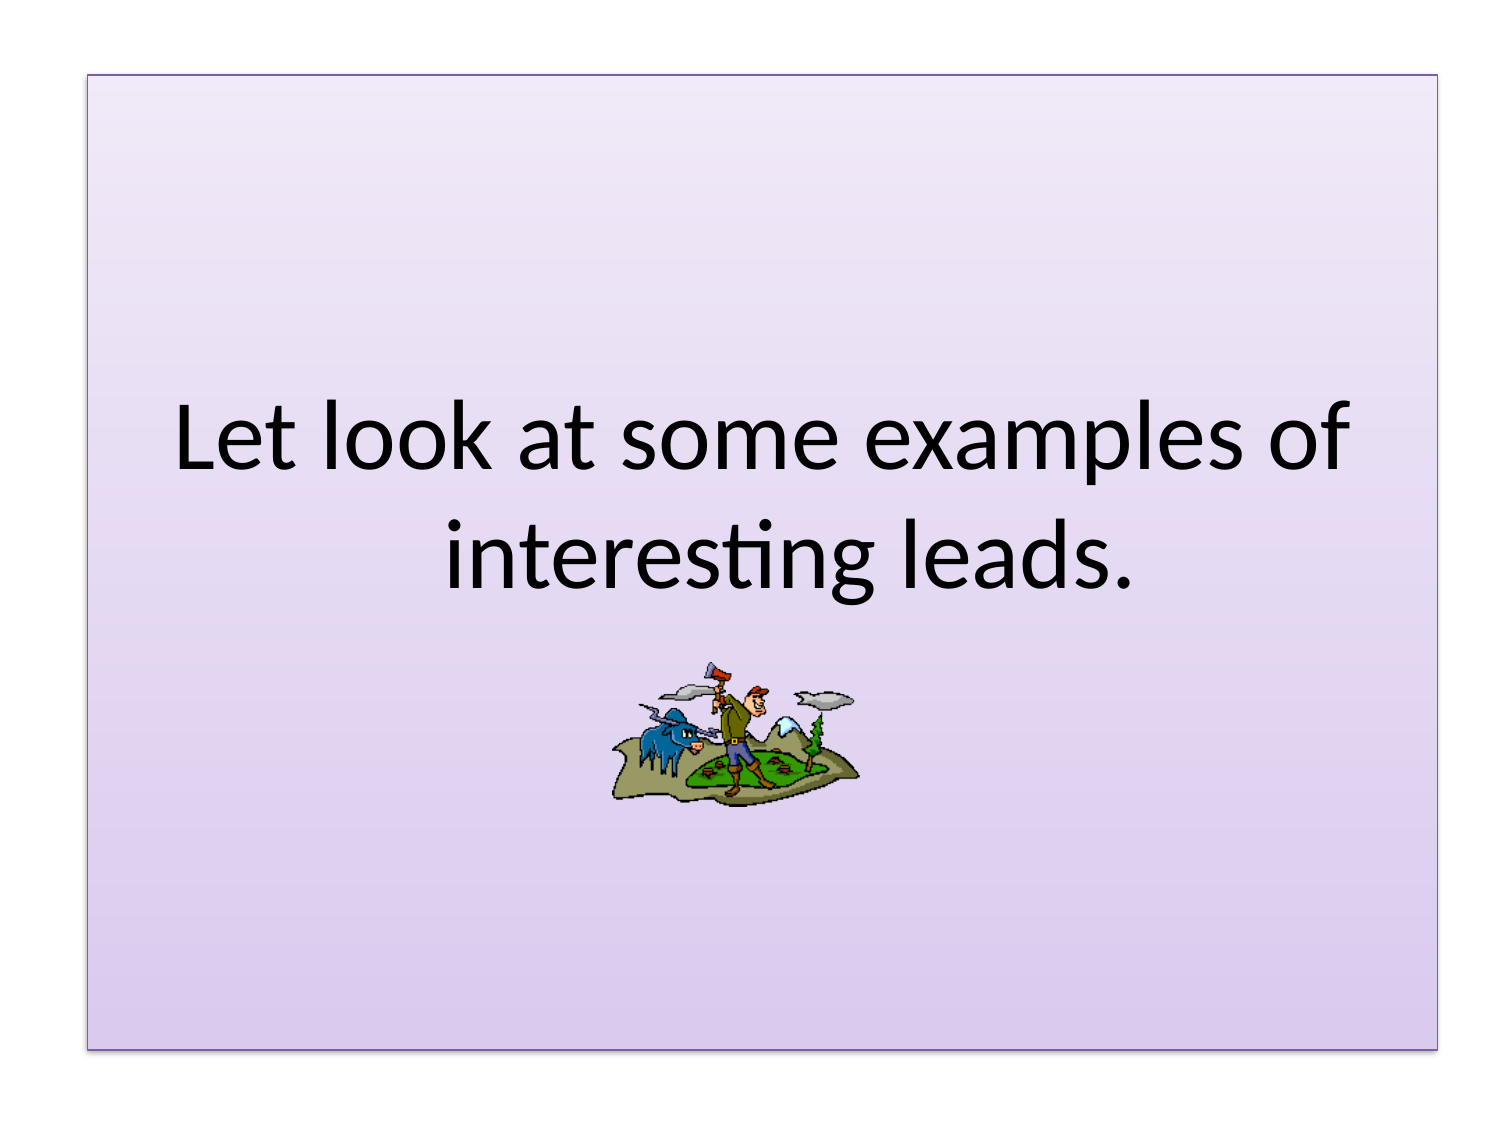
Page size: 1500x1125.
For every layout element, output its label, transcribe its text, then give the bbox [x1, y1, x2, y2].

picture [612, 662, 863, 808]
list Let look at some examples of interesting leads. [87, 74, 1438, 1051]
